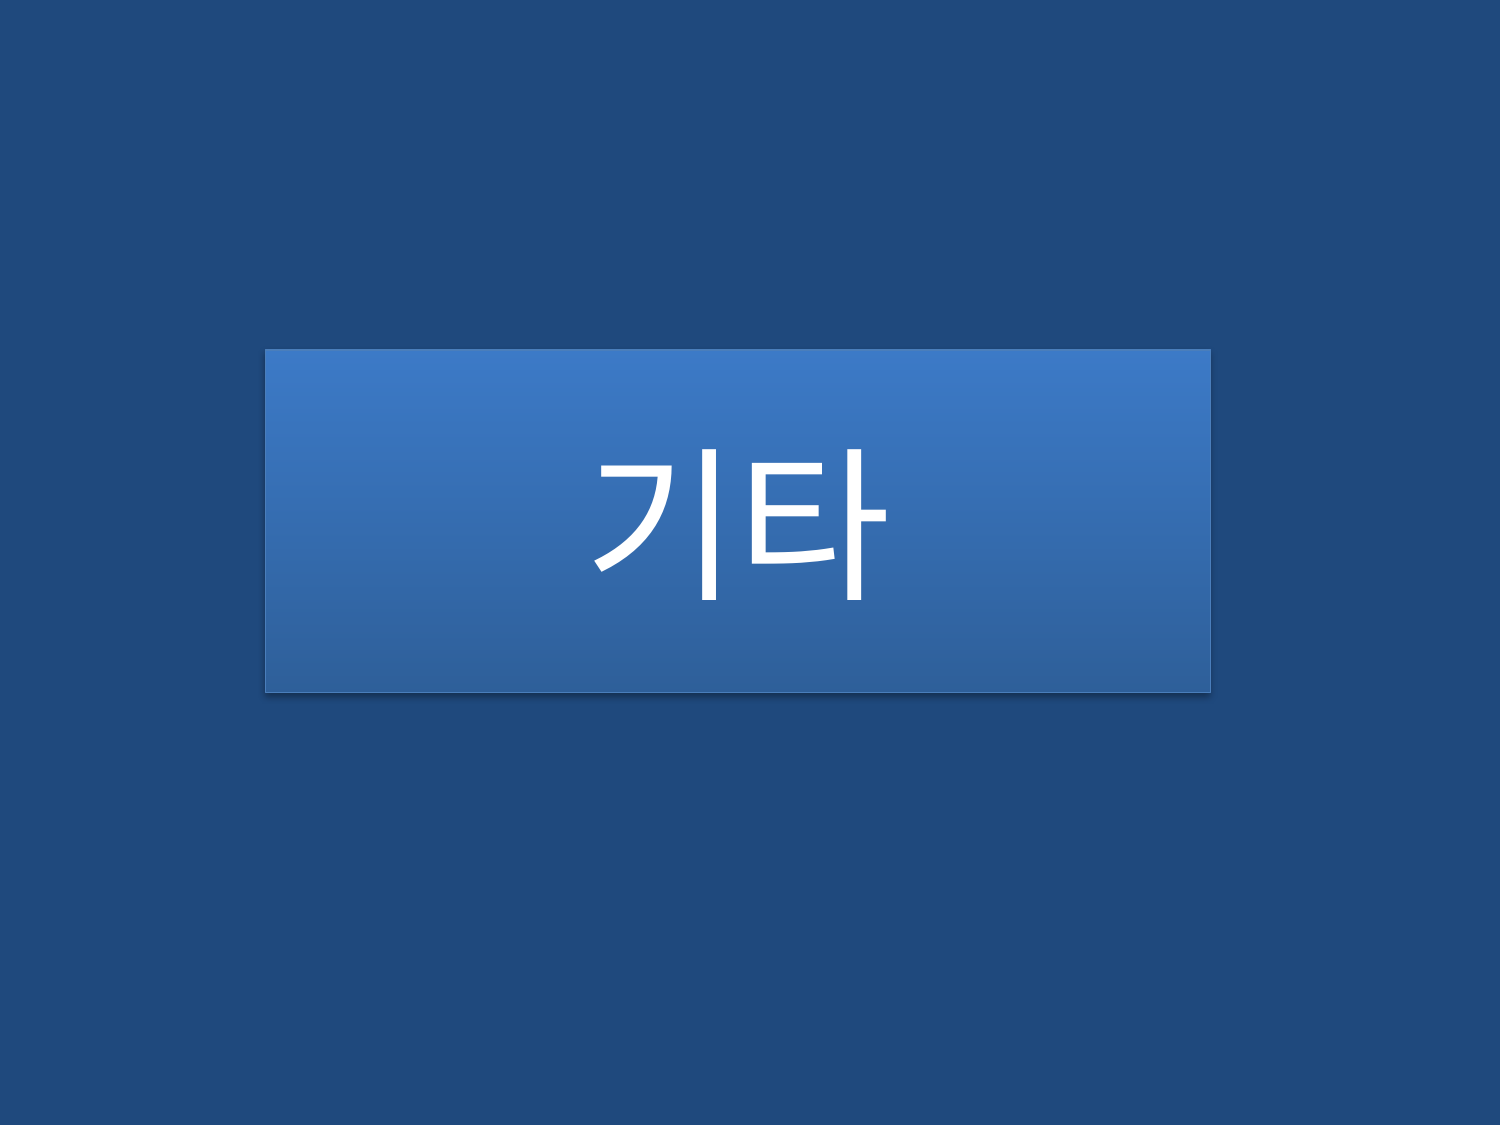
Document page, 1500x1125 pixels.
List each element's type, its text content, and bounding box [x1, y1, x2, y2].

text_box 기타 [265, 349, 1211, 693]
